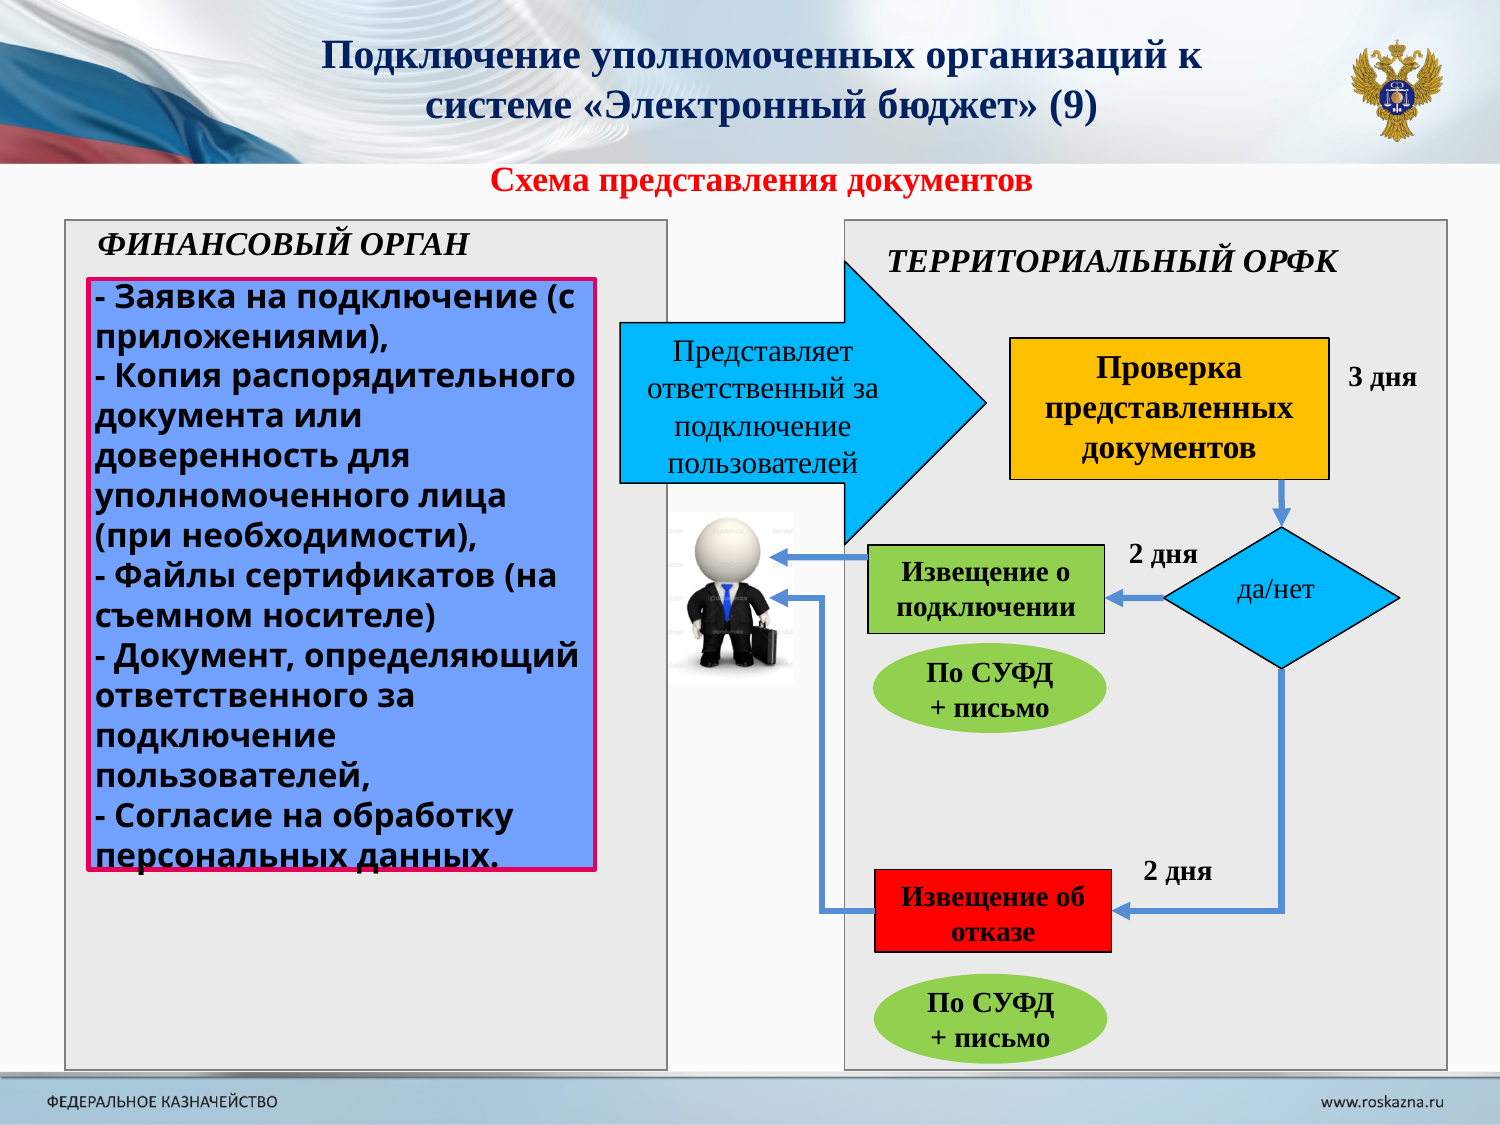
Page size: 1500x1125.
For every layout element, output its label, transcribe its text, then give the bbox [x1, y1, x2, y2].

text_box [844, 219, 1447, 1071]
text_box [1111, 668, 1282, 918]
text_box Представляет ответственный за подключение пользователей [620, 261, 987, 545]
text_box [1275, 479, 1288, 528]
text_box По СУФД + письмо [873, 643, 1107, 733]
picture [0, 0, 1500, 1125]
text_box Извещение о подключении [868, 544, 1105, 634]
text_box [1104, 591, 1164, 605]
text_box 2 дня [1128, 844, 1228, 894]
text_box [796, 597, 876, 912]
text_box Подключение уполномоченных организаций к системе «Электронный бюджет» (9) [265, 19, 1258, 134]
text_box Схема представления документов [218, 148, 1306, 207]
text_box ФИНАНСОВЫЙ ОРГАН [82, 215, 485, 270]
text_box ТЕРРИТОРИАЛЬНЫЙ ОРФК [871, 231, 1353, 287]
text_box 2 дня [1113, 527, 1213, 577]
text_box 3 дня [1333, 349, 1433, 400]
text_box [64, 219, 668, 1071]
text_box Проверка представленных документов [1009, 338, 1329, 480]
text_box Извещение об отказе [875, 869, 1112, 953]
text_box да/нет [1163, 527, 1400, 669]
text_box - Заявка на подключение (с приложениями), - Копия распорядительного документа или доверенность для уполномоченного лица (при необходимости), - Файлы сертификатов (на съемном носителе) - Документ, определяющий ответственного за подключение пользователей, - Согласие на обработку персональных данных. [86, 277, 597, 872]
text_box По СУФД + письмо [873, 973, 1108, 1064]
